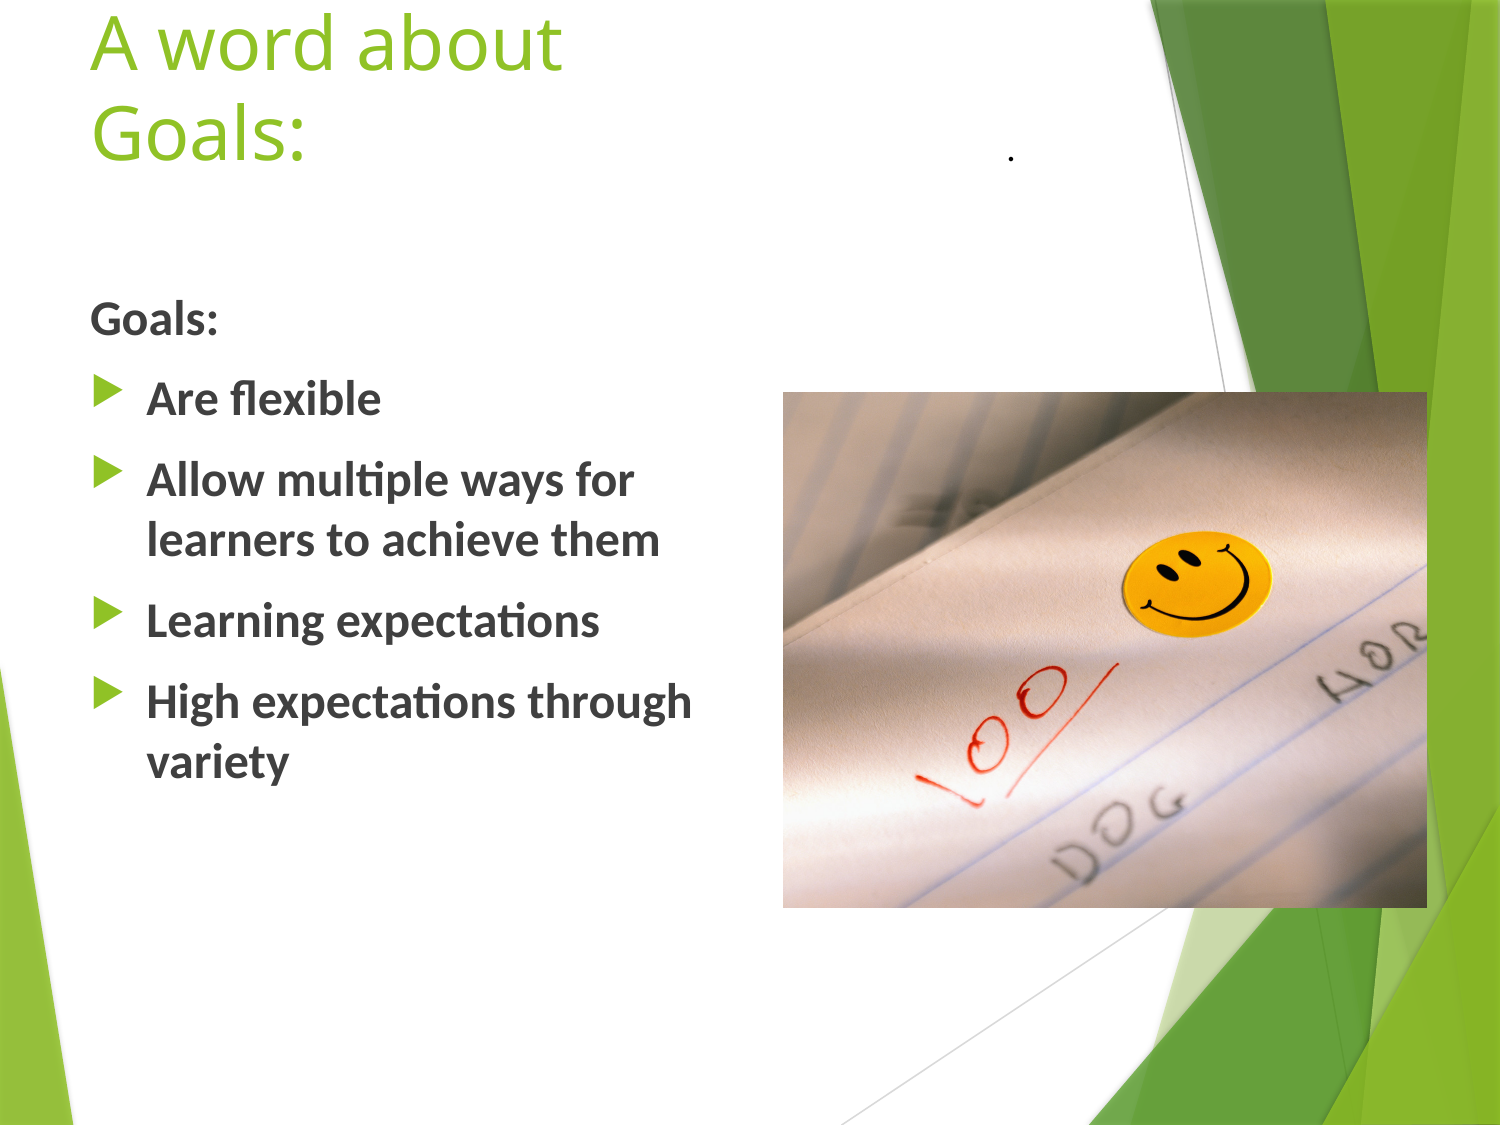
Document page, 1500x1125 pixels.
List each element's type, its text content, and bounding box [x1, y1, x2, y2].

list Goals: Are flexible Allow multiple ways for learners to achieve them Learning expectations High expectations through variety [75, 277, 762, 1066]
picture [783, 391, 1427, 908]
title A word about Goals: [75, 44, 762, 184]
text_box . [991, 116, 1353, 176]
